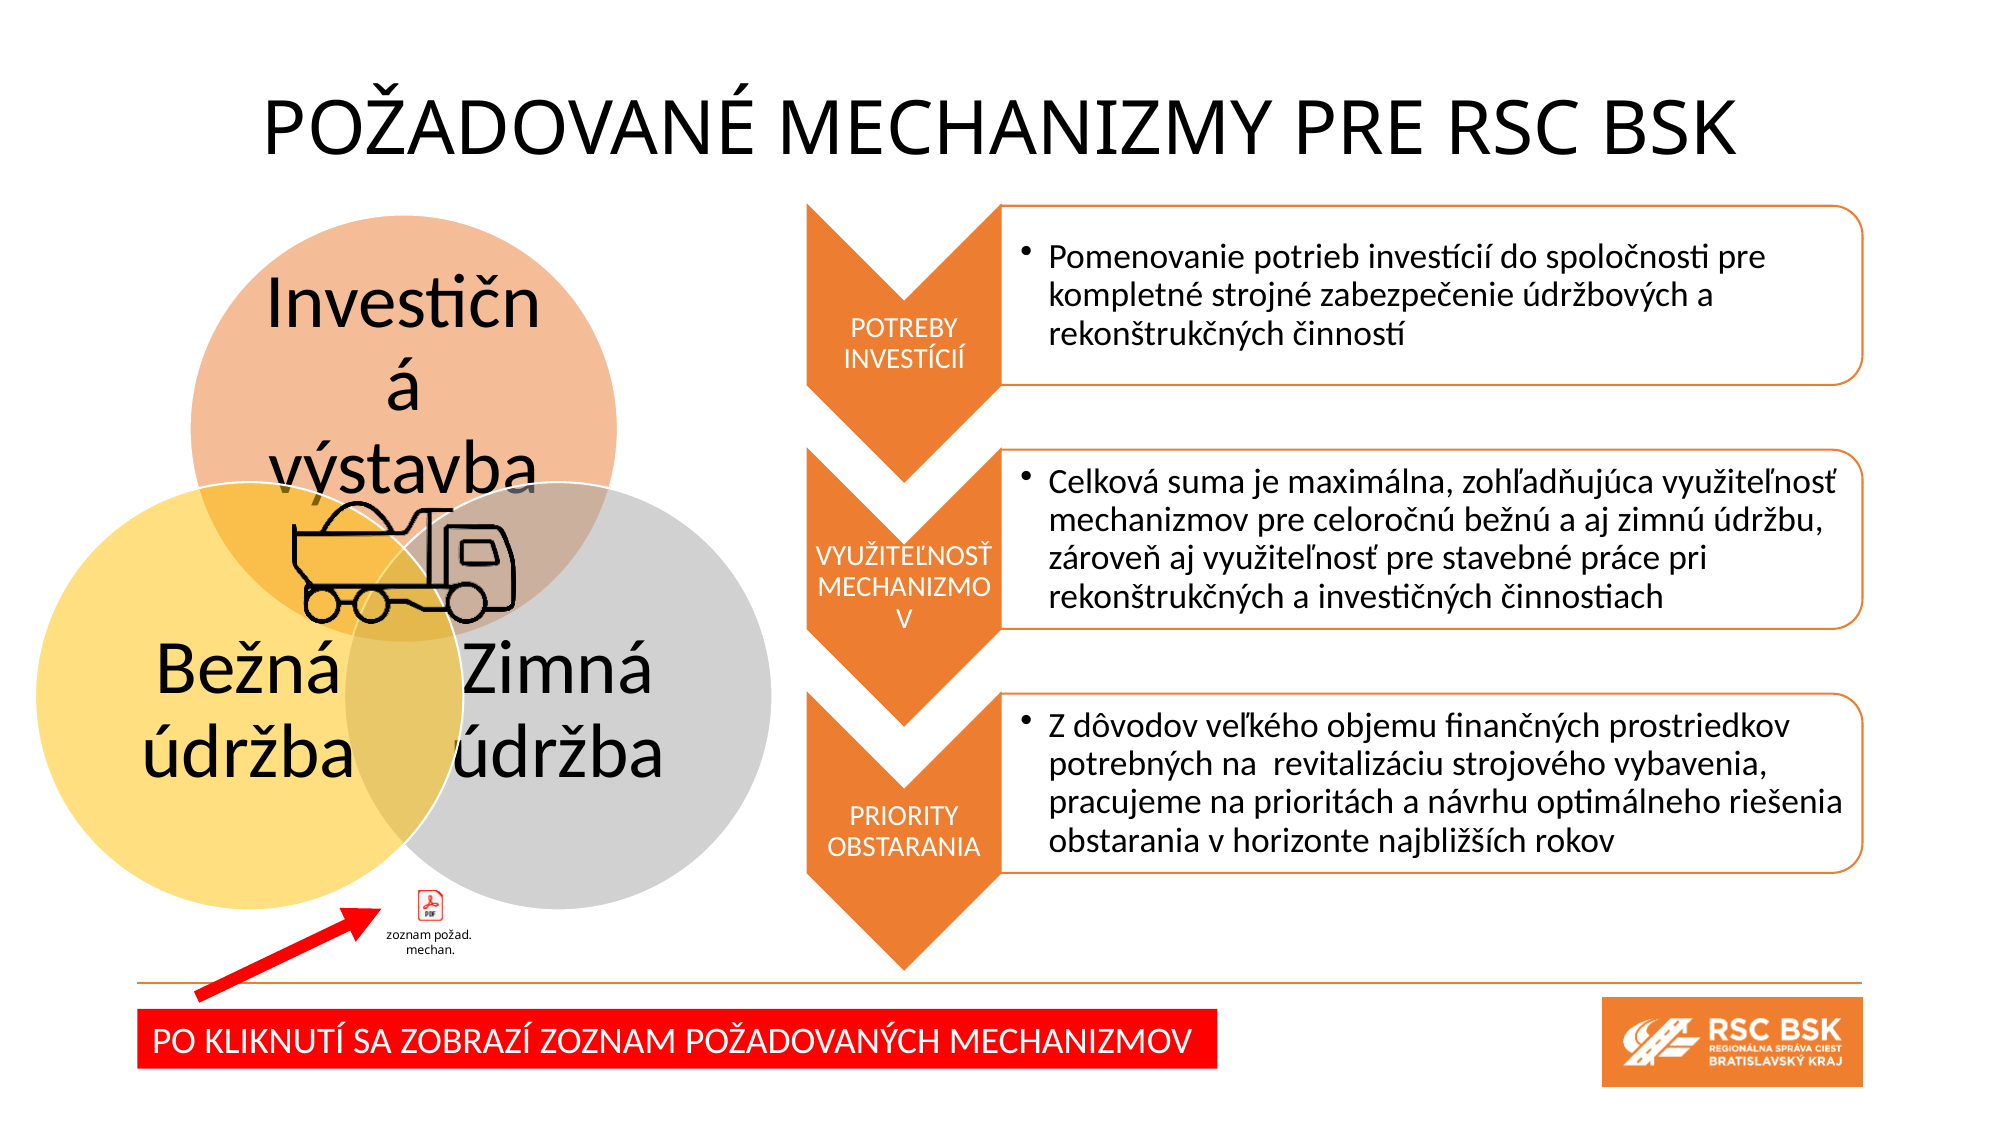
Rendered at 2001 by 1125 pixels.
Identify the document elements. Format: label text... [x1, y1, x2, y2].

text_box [0, 205, 807, 920]
picture [292, 501, 516, 624]
text_box PO KLIKNUTÍ SA ZOBRAZÍ ZOZNAM POŽADOVANÝCH MECHANIZMOV [137, 1008, 1218, 1069]
title POŽADOVANÉ MECHANIZMY PRE RSC BSK [137, 21, 1863, 205]
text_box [807, 205, 1863, 970]
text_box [196, 908, 382, 998]
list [1602, 997, 1863, 1087]
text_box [381, 889, 480, 973]
